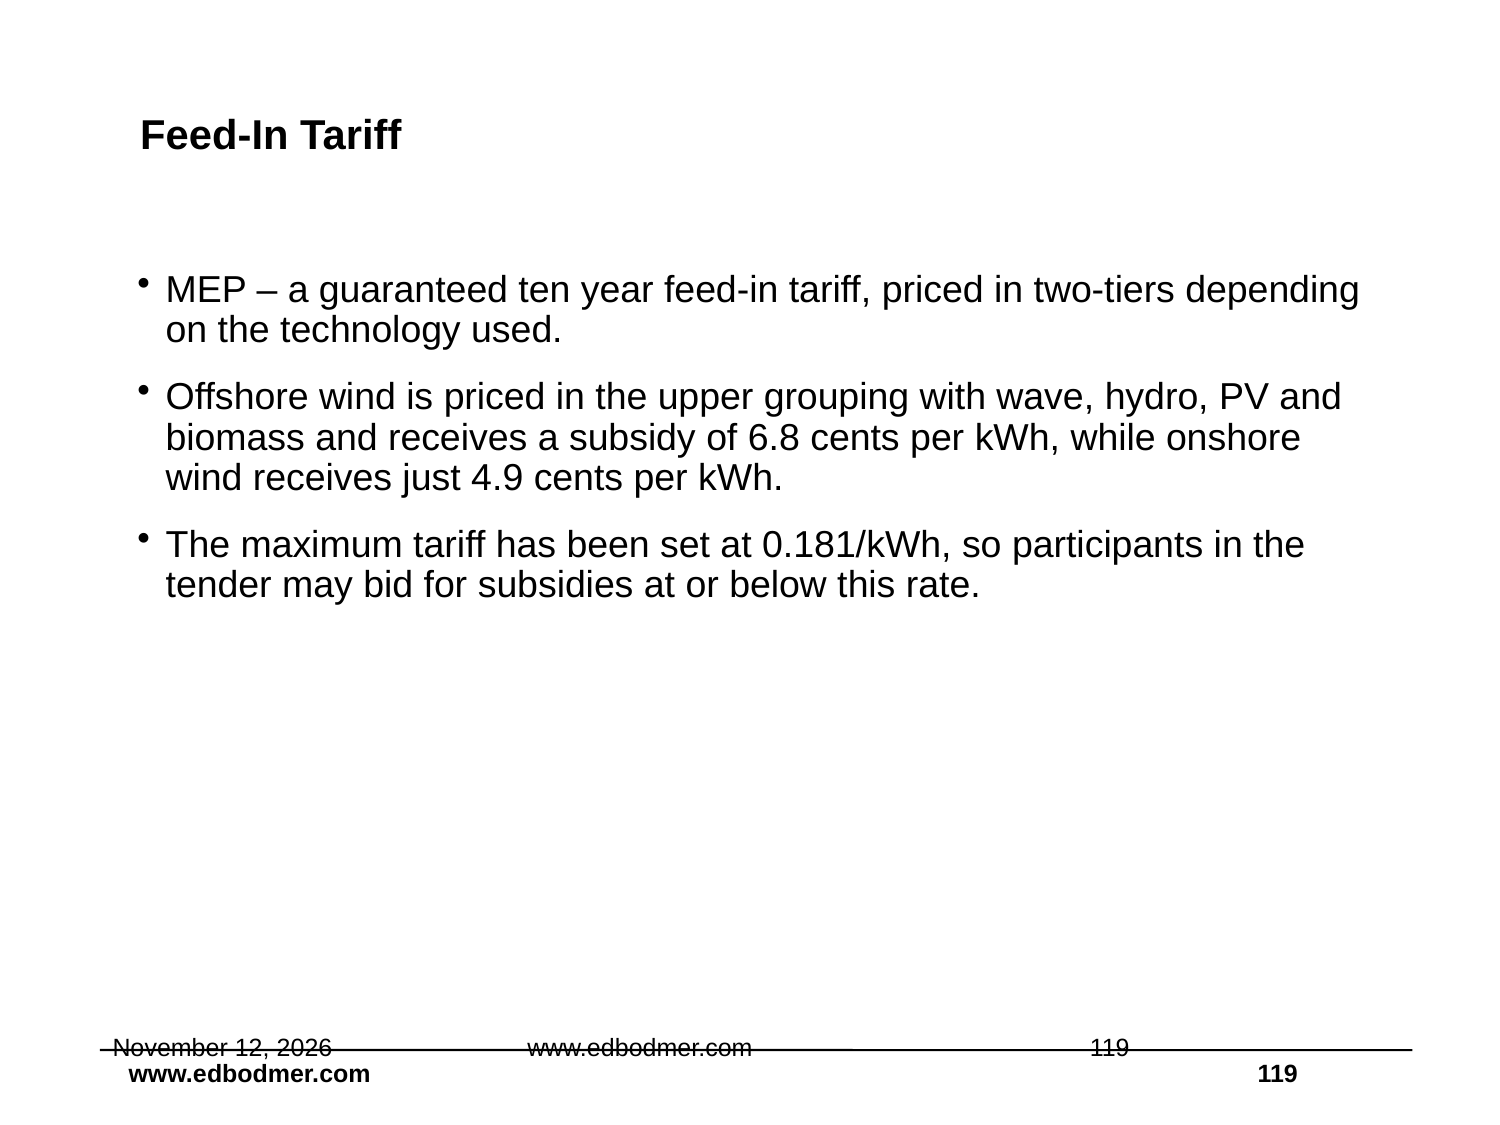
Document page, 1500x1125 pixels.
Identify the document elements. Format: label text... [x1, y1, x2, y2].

slide_number 119 [1074, 1024, 1425, 1103]
title Feed-In Tariff [124, 99, 1288, 226]
footer www.edbodmer.com [512, 1024, 988, 1103]
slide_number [97, 1024, 403, 1103]
list MEP – a guaranteed ten year feed-in tariff, priced in two-tiers depending on the technology used. Offshore wind is priced in the upper grouping with wave, hydro, PV and biomass and receives a subsidy of 6.8 cents per kWh, while onshore wind receives just 4.9 cents per kWh. The maximum tariff has been set at 0.181/kWh, so participants in the tender may bid for subsidies at or below this rate. [112, 262, 1401, 1026]
